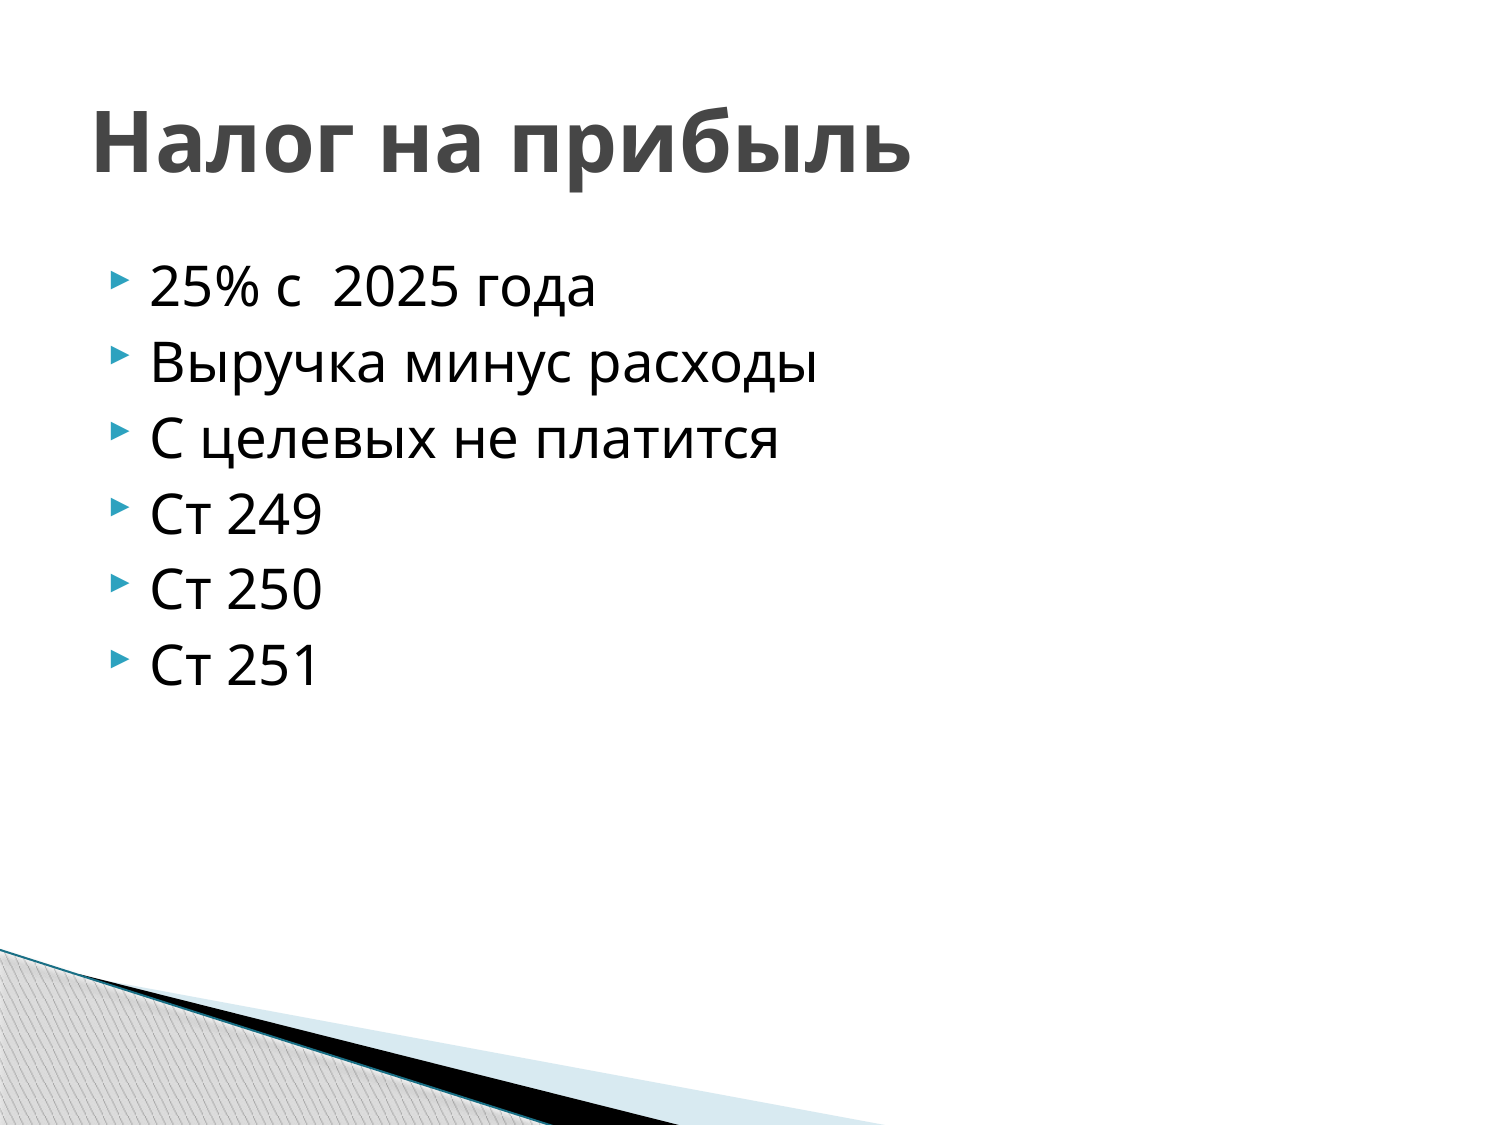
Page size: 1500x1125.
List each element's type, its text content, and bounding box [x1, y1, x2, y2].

title Налог на прибыль [75, 45, 1425, 233]
list 25% с 2025 года Выручка минус расходы С целевых не платится Ст 249 Ст 250 Ст 251 [75, 243, 1425, 986]
